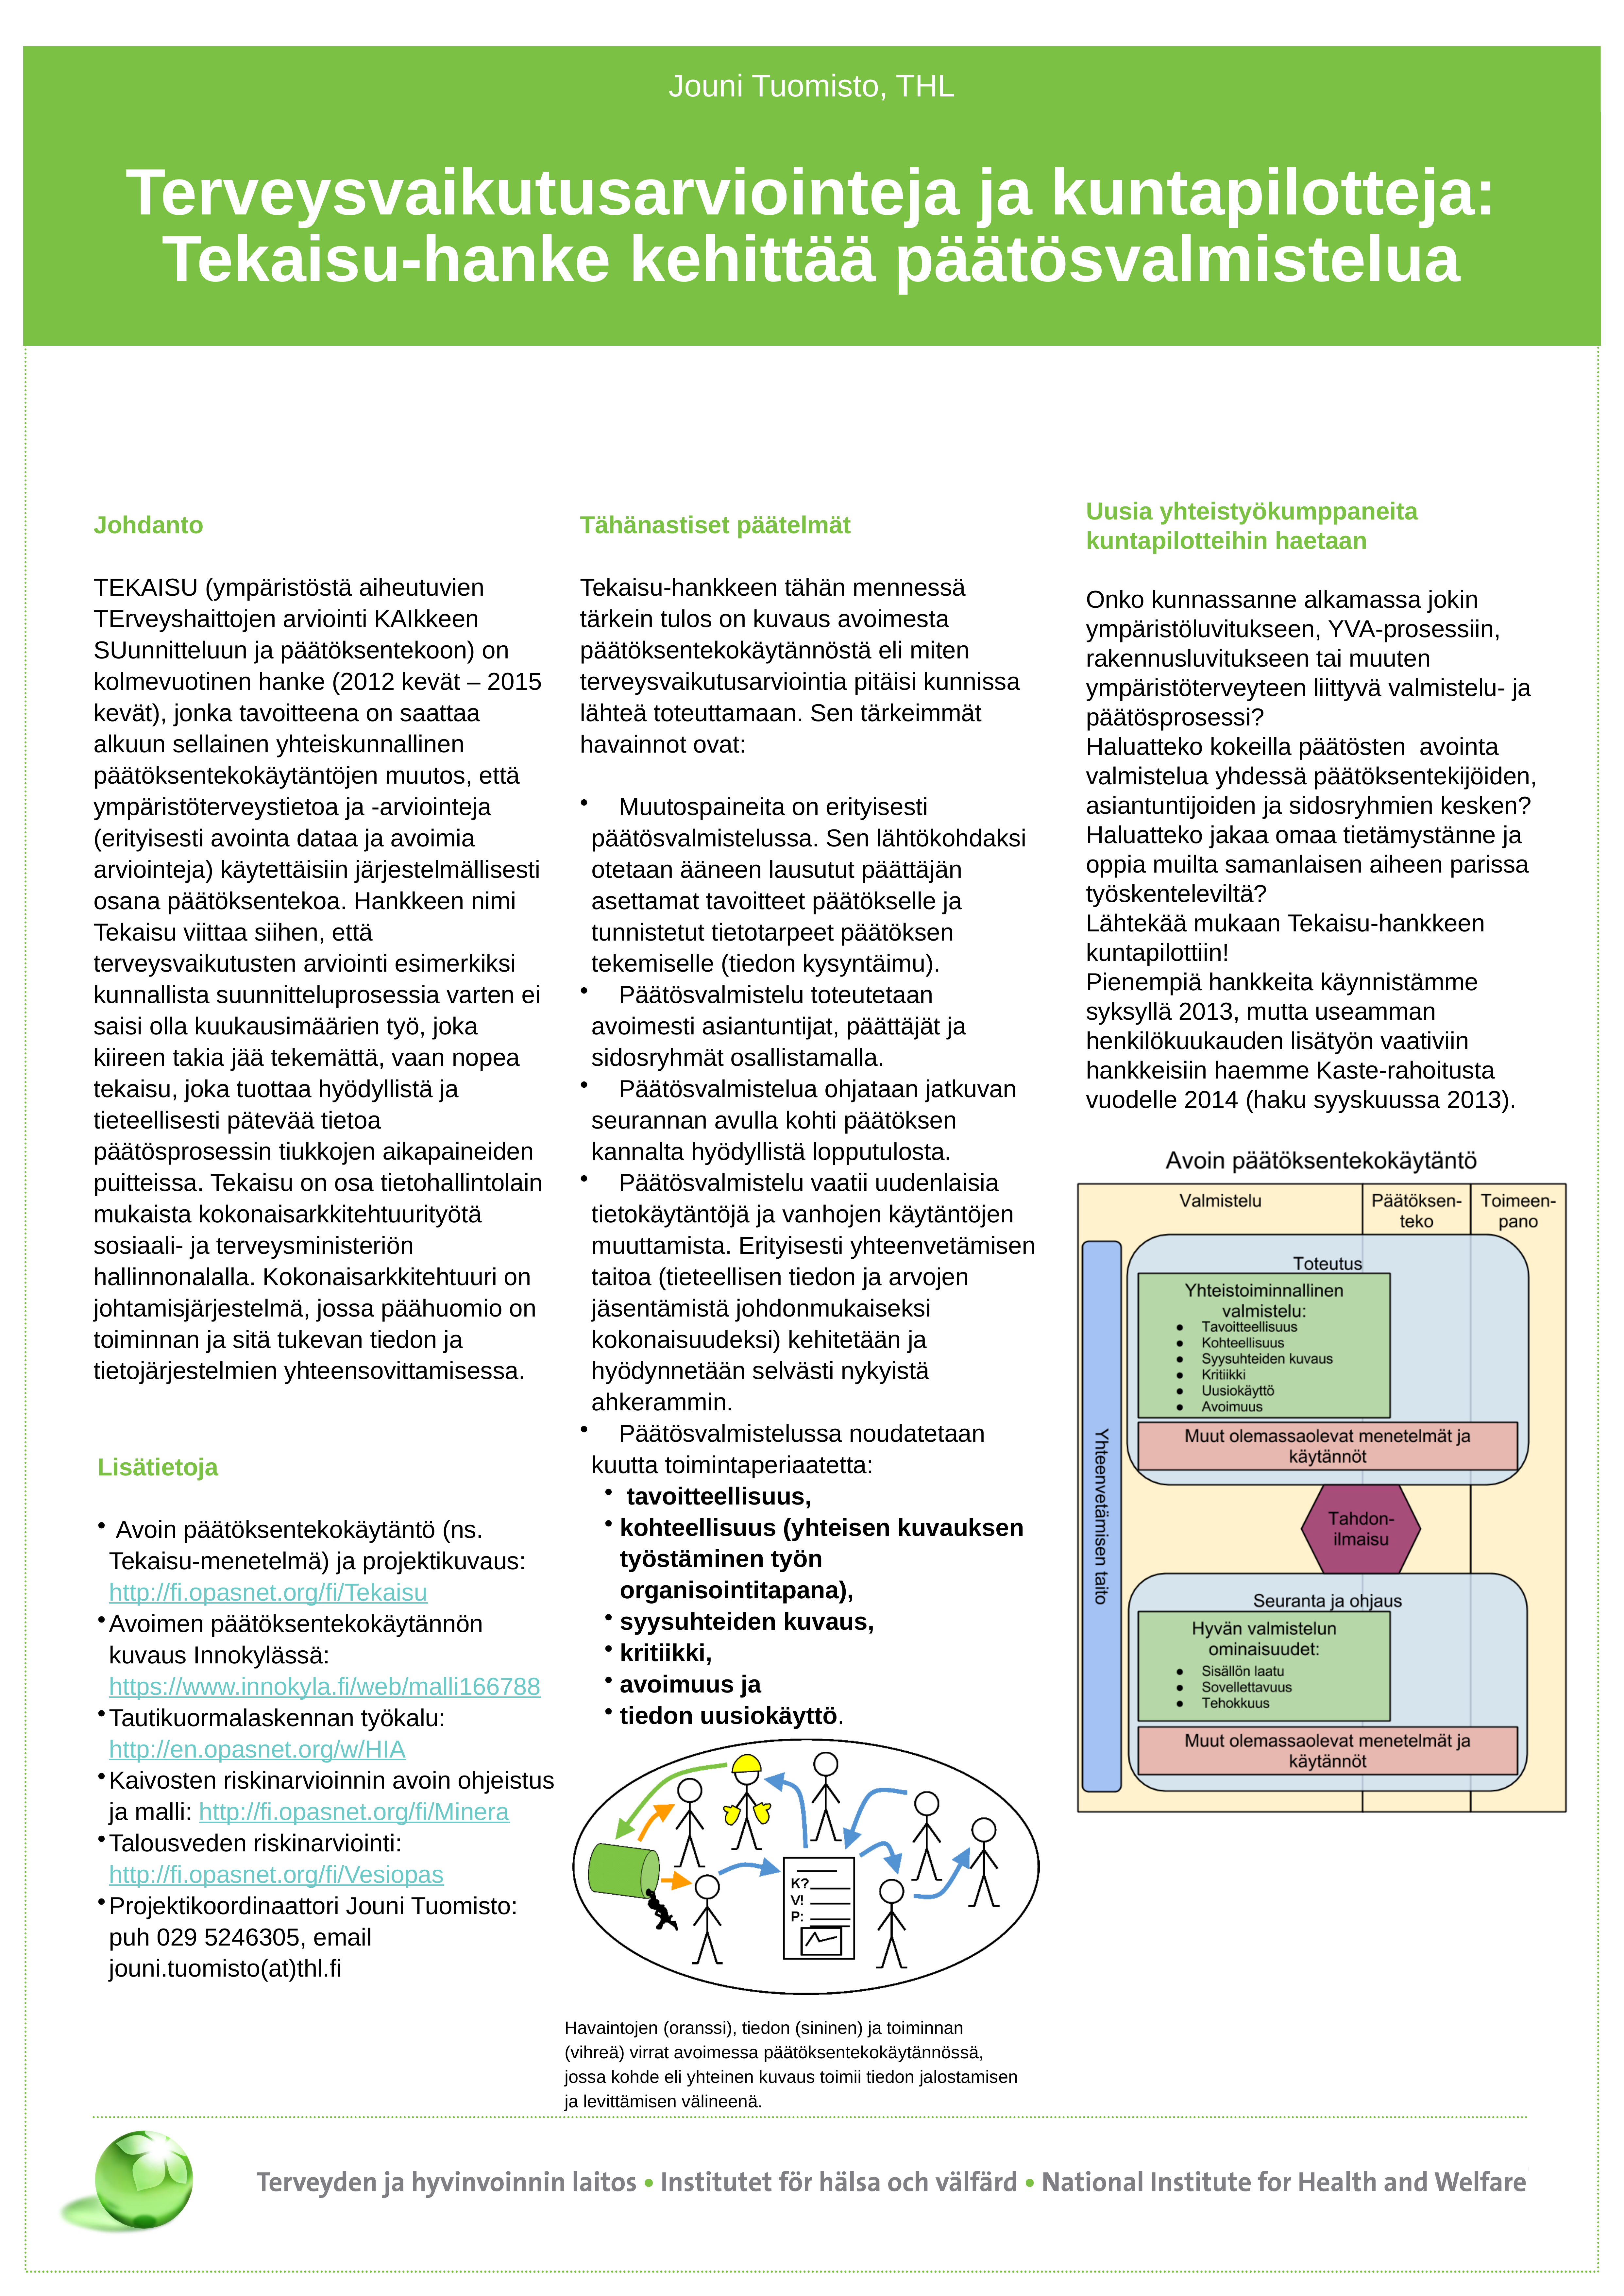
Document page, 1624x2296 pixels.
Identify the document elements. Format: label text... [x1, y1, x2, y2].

title Terveysvaikutusarviointeja ja kuntapilotteja: Tekaisu-hanke kehittää päätösvalmistelua [23, 112, 1601, 346]
picture [1067, 1128, 1580, 1824]
text_box Havaintojen (oranssi), tiedon (sininen) ja toiminnan (vihreä) virrat avoimessa päätöksentekokäytännössä, jossa kohde eli yhteinen kuvaus toimii tiedon jalostamisen ja levittämisen välineenä. [565, 2013, 1028, 2114]
picture [47, 2116, 210, 2246]
text_box Johdanto TEKAISU (ympäristöstä aiheutuvien TErveyshaittojen arviointi KAIkkeen SUunnitteluun ja päätöksentekoon) on kolmevuotinen hanke (2012 kevät – 2015 kevät), jonka tavoitteena on saattaa alkuun sellainen yhteiskunnallinen päätöksentekokäytäntöjen muutos, että ympäristöterveystietoa ja -arviointeja (erityisesti avointa dataa ja avoimia arviointeja) käytettäisiin järjestelmällisesti osana päätöksentekoa. Hankkeen nimi Tekaisu viittaa siihen, että terveysvaikutusten arviointi esimerkiksi kunnallista suunnitteluprosessia varten ei saisi olla kuukausimäärien työ, joka kiireen takia jää tekemättä, vaan nopea tekaisu, joka tuottaa hyödyllistä ja tieteellisesti pätevää tietoa päätösprosessin tiukkojen aikapaineiden puitteissa. Tekaisu on osa tietohallintolain mukaista kokonaisarkkitehtuurityötä sosiaali- ja terveysministeriön hallinnonalalla. Kokonaisarkkitehtuuri on johtamisjärjestelmä, jossa päähuomio on toiminnan ja sitä tukevan tiedon ja tietojärjestelmien yhteensovittamisessa. [93, 507, 557, 1407]
picture [572, 1739, 1040, 1996]
text_box Tähänastiset päätelmät Tekaisu-hankkeen tähän mennessä tärkein tulos on kuvaus avoimesta päätöksentekokäytännöstä eli miten terveysvaikutusarviointia pitäisi kunnissa lähteä toteuttamaan. Sen tärkeimmät havainnot ovat: Muutospaineita on erityisesti päätösvalmistelussa. Sen lähtökohdaksi otetaan ääneen lausutut päättäjän asettamat tavoitteet päätökselle ja tunnistetut tietotarpeet päätöksen tekemiselle (tiedon kysyntäimu). Päätösvalmistelu toteutetaan avoimesti asiantuntijat, päättäjät ja sidosryhmät osallistamalla. Päätösvalmistelua ohjataan jatkuvan seurannan avulla kohti päätöksen kannalta hyödyllistä lopputulosta. Päätösvalmistelu vaatii uudenlaisia tietokäytäntöjä ja vanhojen käytäntöjen muuttamista. Erityisesti yhteenvetämisen taitoa (tieteellisen tiedon ja arvojen jäsentämistä johdonmukaiseksi kokonaisuudeksi) kehitetään ja hyödynnetään selvästi nykyistä ahkerammin. Päätösvalmistelussa noudatetaan kuutta toimintaperiaatetta: tavoitteellisuus, kohteellisuus (yhteisen kuvauksen työstäminen työn organisointitapana), syysuhteiden kuvaus, kritiikki, avoimuus ja tiedon uusiokäyttö. [580, 507, 1044, 1901]
text_box Lisätietoja Avoin päätöksentekokäytäntö (ns. Tekaisu-menetelmä) ja projektikuvaus: http://fi.opasnet.org/fi/Tekaisu Avoimen päätöksentekokäytännön kuvaus Innokylässä: https://www.innokyla.fi/web/malli166788 Tautikuormalaskennan työkalu: http://en.opasnet.org/w/HIA Kaivosten riskinarvioinnin avoin ohjeistus ja malli: http://fi.opasnet.org/fi/Minera Talousveden riskinarviointi: http://fi.opasnet.org/fi/Vesiopas Projektikoordinaattori Jouni Tuomisto: puh 029 5246305, email jouni.tuomisto(at)thl.fi [97, 1449, 561, 2005]
footer Jouni Tuomisto, THL [49, 47, 1575, 106]
picture [255, 2167, 1529, 2201]
text_box Uusia yhteistyökumppaneita kuntapilotteihin haetaan Onko kunnassanne alkamassa jokin ympäristöluvitukseen, YVA-prosessiin, rakennusluvitukseen tai muuten ympäristöterveyteen liittyvä valmistelu- ja päätösprosessi? Haluatteko kokeilla päätösten avointa valmistelua yhdessä päätöksentekijöiden, asiantuntijoiden ja sidosryhmien kesken? Haluatteko jakaa omaa tietämystänne ja oppia muilta samanlaisen aiheen parissa työskenteleviltä? Lähtekää mukaan Tekaisu-hankkeen kuntapilottiin! Pienempiä hankkeita käynnistämme syksyllä 2013, mutta useamman henkilökuukauden lisätyön vaativiin hankkeisiin haemme Kaste-rahoitusta vuodelle 2014 (haku syyskuussa 2013). [1086, 495, 1549, 1128]
